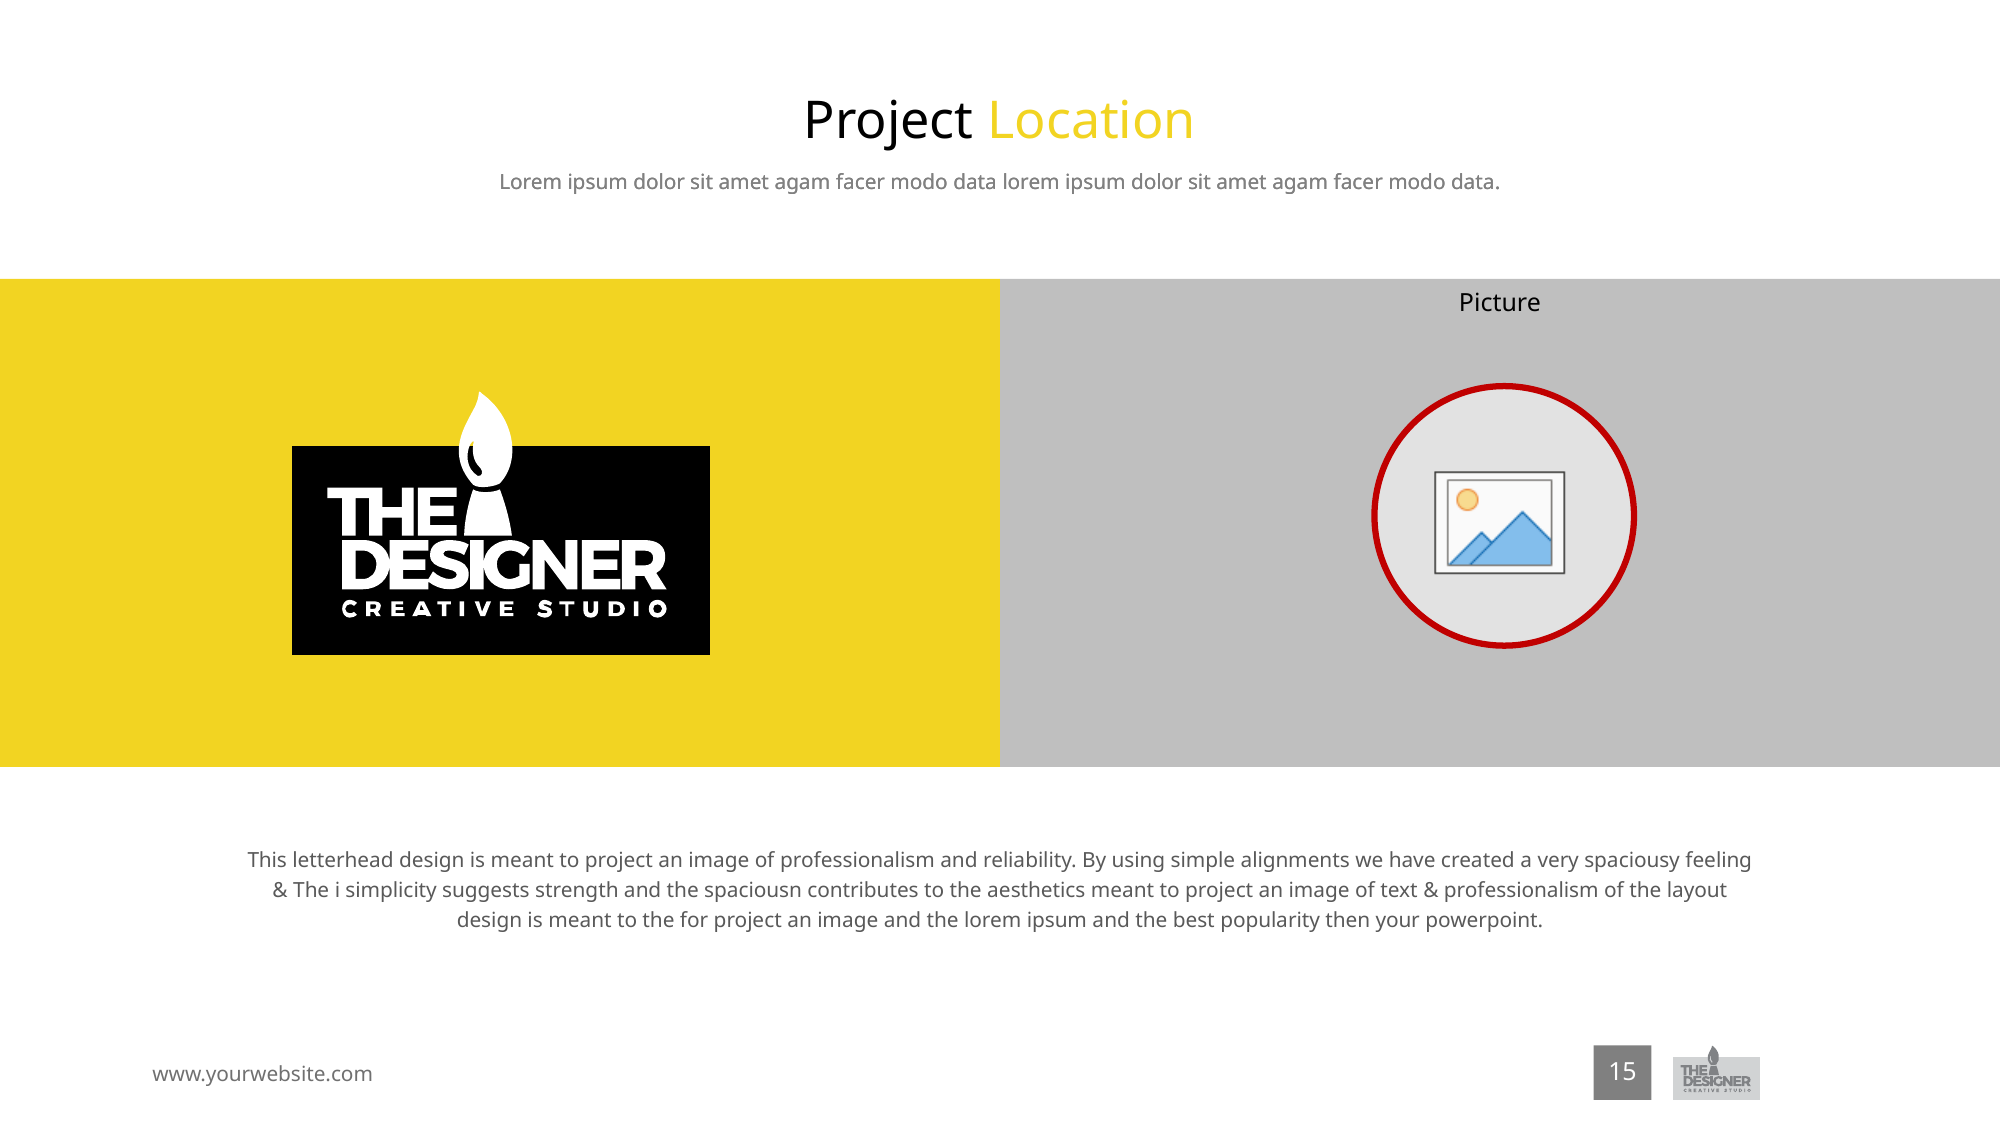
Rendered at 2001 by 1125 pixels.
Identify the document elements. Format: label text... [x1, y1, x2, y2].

slide_number www.yourwebsite.com [137, 1045, 409, 1100]
picture [999, 278, 2000, 767]
text_box This letterhead design is meant to project an image of professionalism and reliability. By using simple alignments we have created a very spaciousy feeling & The i simplicity suggests strength and the spaciousn contributes to the aesthetics meant to project an image of text & professionalism of the layout design is meant to the for project an image and the lorem ipsum and the best popularity then your powerpoint. [243, 824, 1756, 950]
title Project Location [137, 71, 1863, 154]
slide_number 15 [1590, 1042, 1655, 1103]
text_box Lorem ipsum dolor sit amet agam facer modo data lorem ipsum dolor sit amet agam facer modo data. [137, 154, 1863, 211]
text_box [0, 278, 1001, 768]
picture [290, 390, 710, 656]
